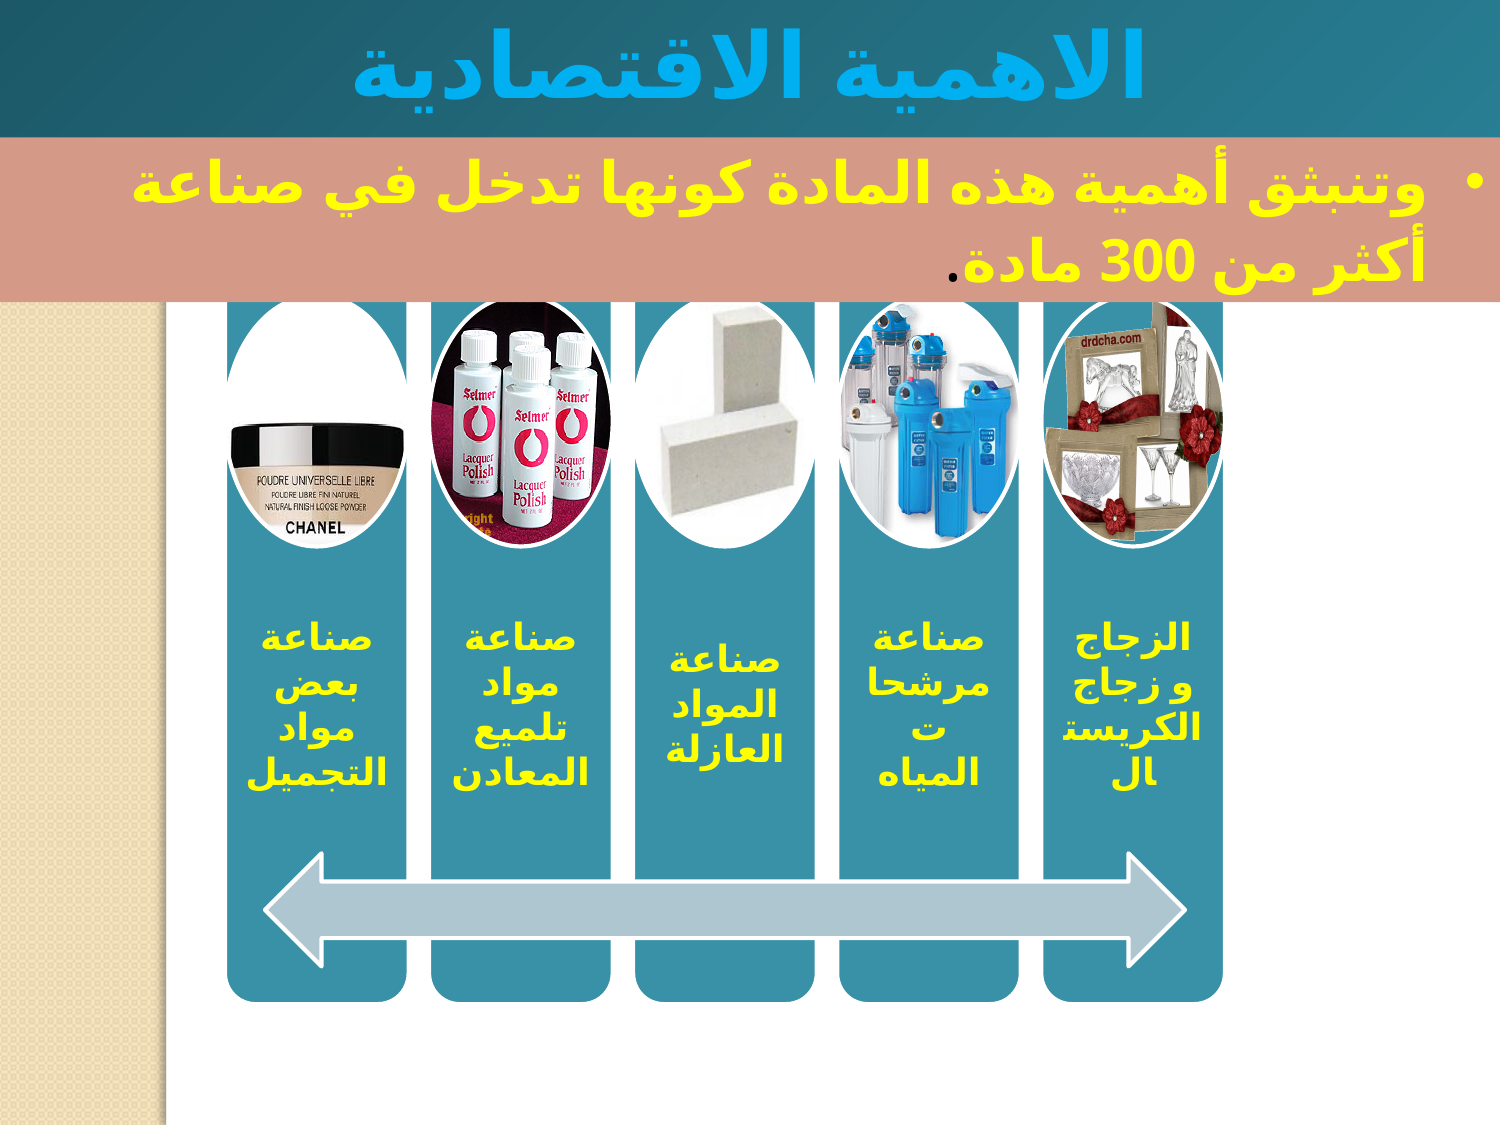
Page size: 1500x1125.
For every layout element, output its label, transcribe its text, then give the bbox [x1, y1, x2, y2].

text_box الاهمية الاقتصادية [0, 0, 1500, 137]
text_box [224, 249, 1226, 1005]
text_box وتنبثق أهمية هذه المادة كونها تدخل في صناعة أكثر من 300 مادة. [0, 137, 1500, 303]
